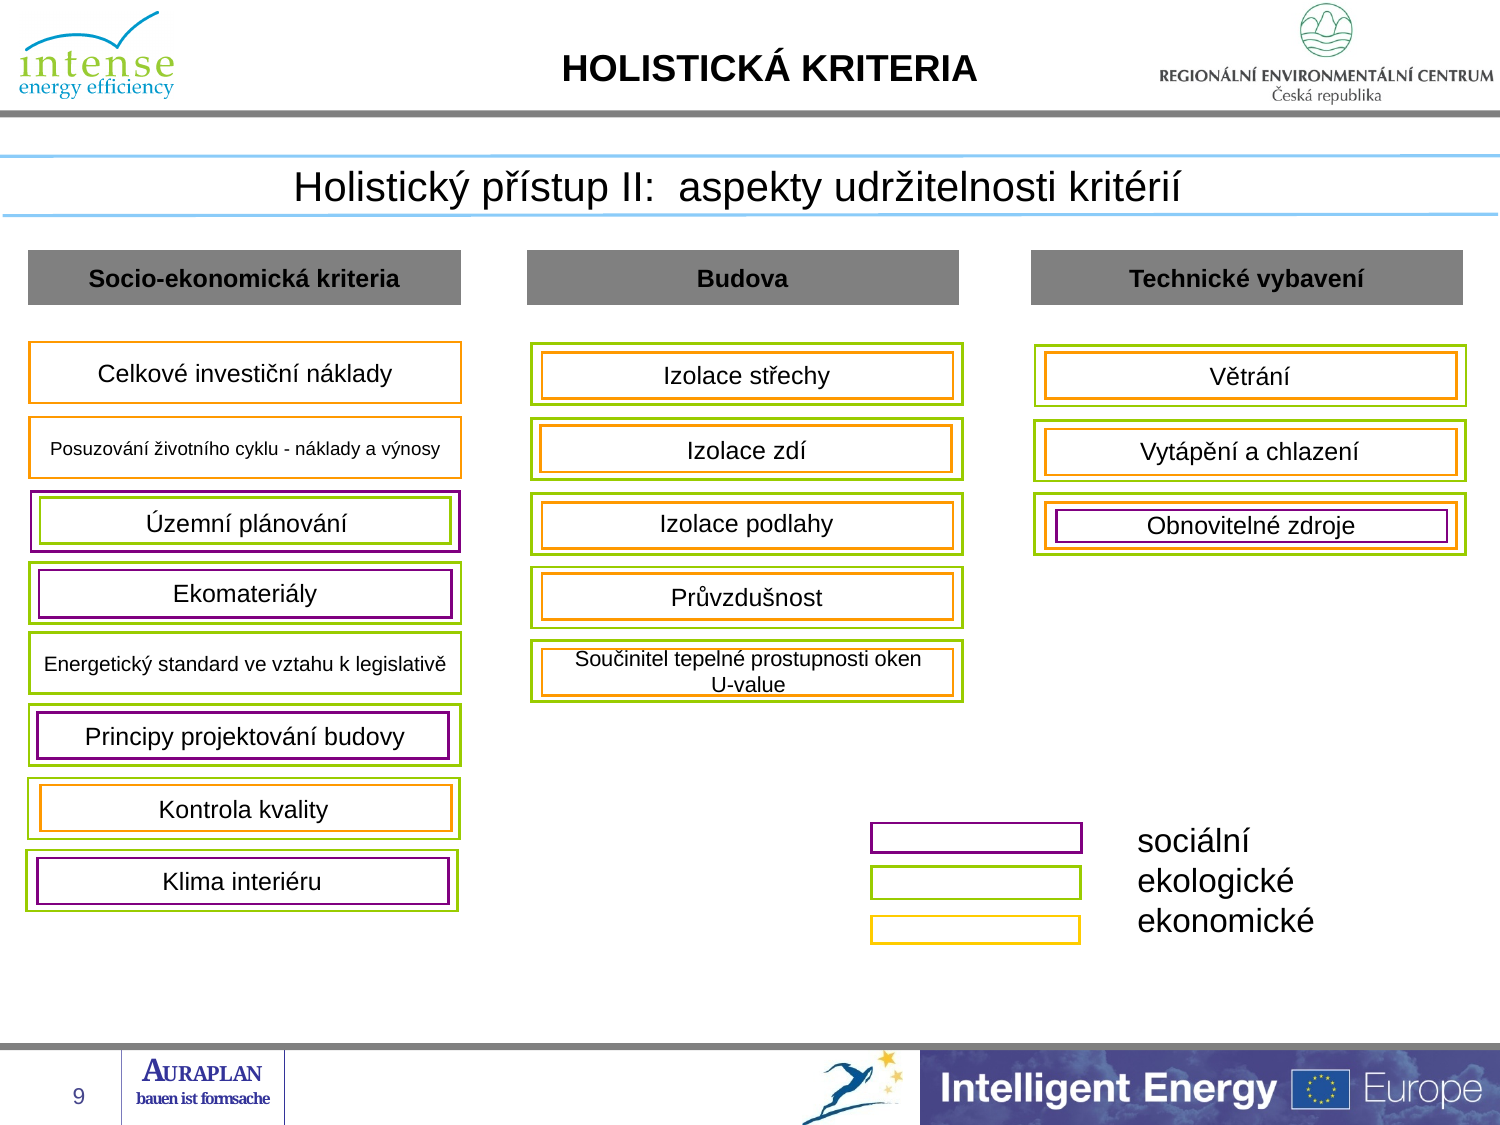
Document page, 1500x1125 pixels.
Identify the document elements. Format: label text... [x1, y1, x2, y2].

text_box [871, 866, 1081, 899]
text_box [29, 704, 461, 766]
text_box [26, 849, 458, 911]
text_box [29, 250, 461, 305]
text_box [1045, 352, 1457, 399]
text_box [531, 418, 963, 480]
text_box [1034, 345, 1467, 407]
text_box [31, 491, 460, 552]
text_box sociální ekologické ekonomické [1122, 811, 1381, 947]
picture [19, 11, 174, 99]
text_box [531, 343, 963, 405]
text_box [542, 502, 954, 549]
picture [802, 1051, 903, 1125]
text_box [531, 567, 963, 628]
text_box [29, 417, 461, 478]
text_box [40, 785, 452, 832]
text_box [1034, 420, 1466, 482]
text_box [1056, 510, 1447, 543]
text_box [29, 562, 461, 624]
text_box [542, 649, 954, 696]
text_box [29, 342, 461, 403]
text_box [28, 778, 460, 839]
text_box [38, 570, 452, 618]
text_box Holistický přístup II: aspekty udržitelnosti kritérií [58, 144, 1417, 225]
text_box HOLISTICKÁ KRITERIA [546, 36, 994, 97]
text_box [871, 822, 1082, 853]
picture [920, 1051, 1500, 1125]
text_box [1045, 428, 1457, 475]
text_box [531, 493, 963, 555]
text_box 9 [0, 1074, 100, 1111]
text_box [37, 857, 449, 904]
text_box [227, 334, 1306, 456]
text_box [29, 632, 461, 694]
text_box [1034, 493, 1466, 555]
text_box [871, 916, 1080, 944]
text_box [1045, 502, 1457, 549]
text_box [37, 712, 449, 759]
text_box [531, 640, 963, 702]
text_box [542, 352, 954, 399]
picture [1160, 2, 1494, 105]
text_box [527, 250, 959, 305]
text_box [540, 425, 952, 472]
text_box [1031, 250, 1463, 305]
text_box Územní plánování [31, 492, 463, 553]
text_box [542, 573, 954, 620]
